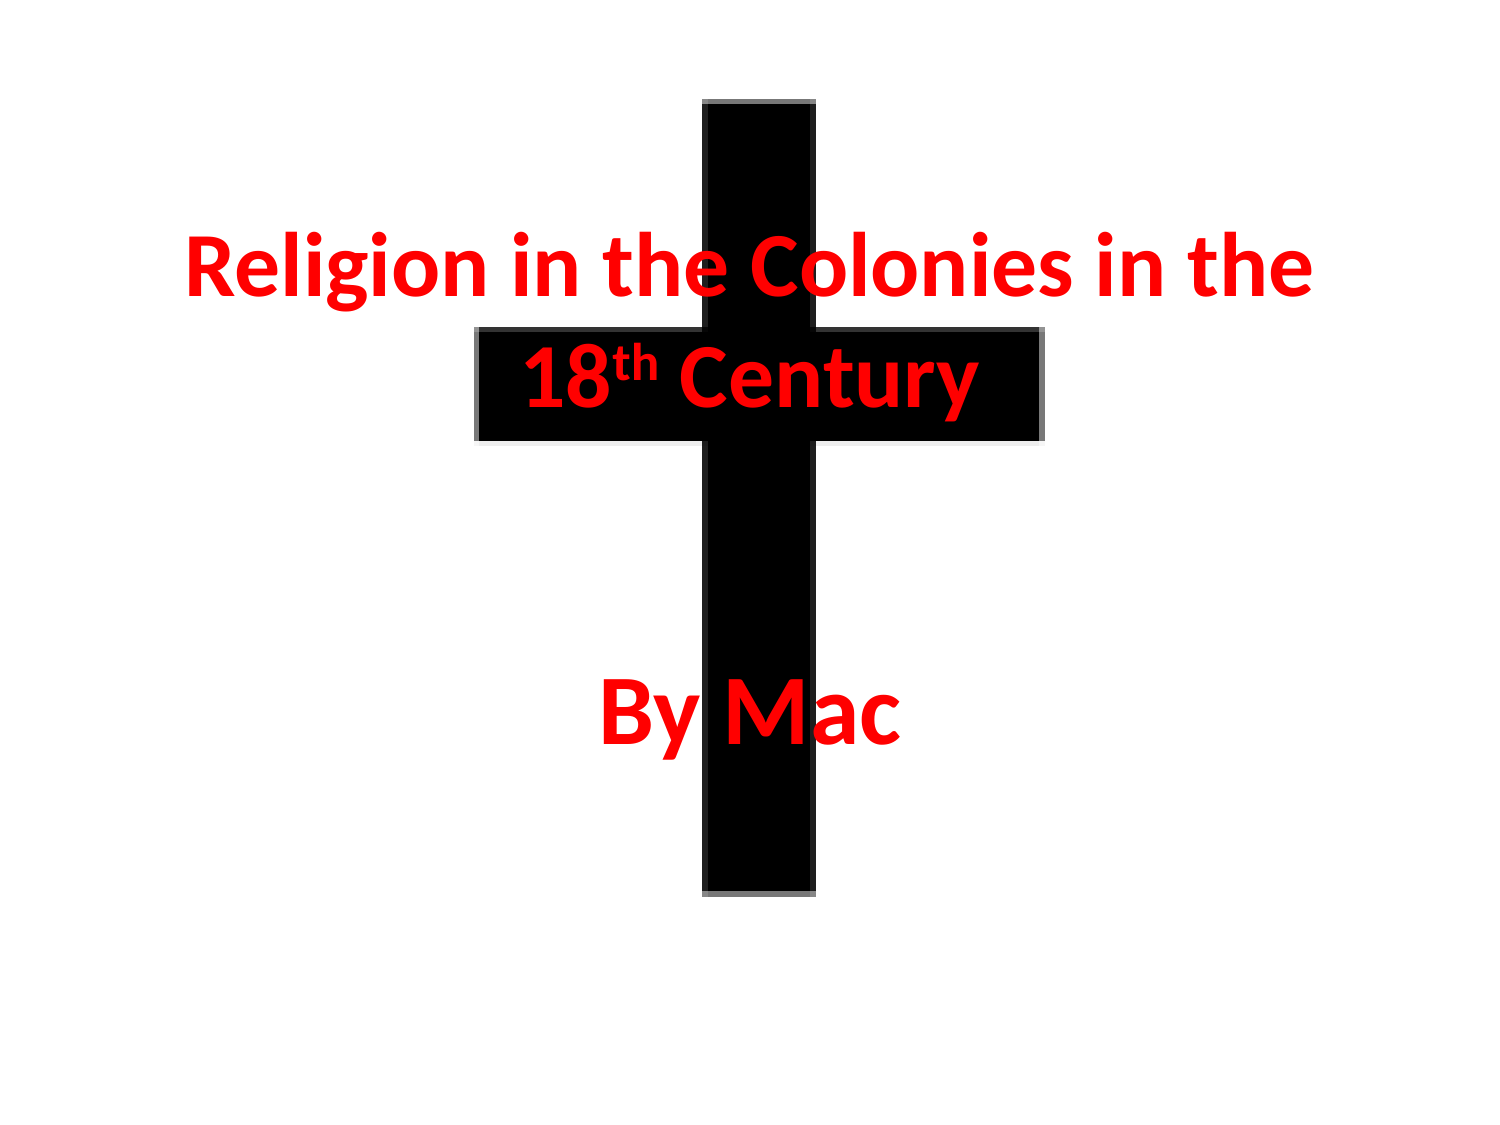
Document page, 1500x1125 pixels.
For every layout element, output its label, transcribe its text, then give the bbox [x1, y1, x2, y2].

title Religion in the Colonies in the 18th Century [1049, 149, 1388, 591]
picture [474, 99, 1045, 898]
title Religion in the Colonies in the 18th Century [112, 149, 469, 591]
subtitle By Mac [225, 637, 1275, 925]
